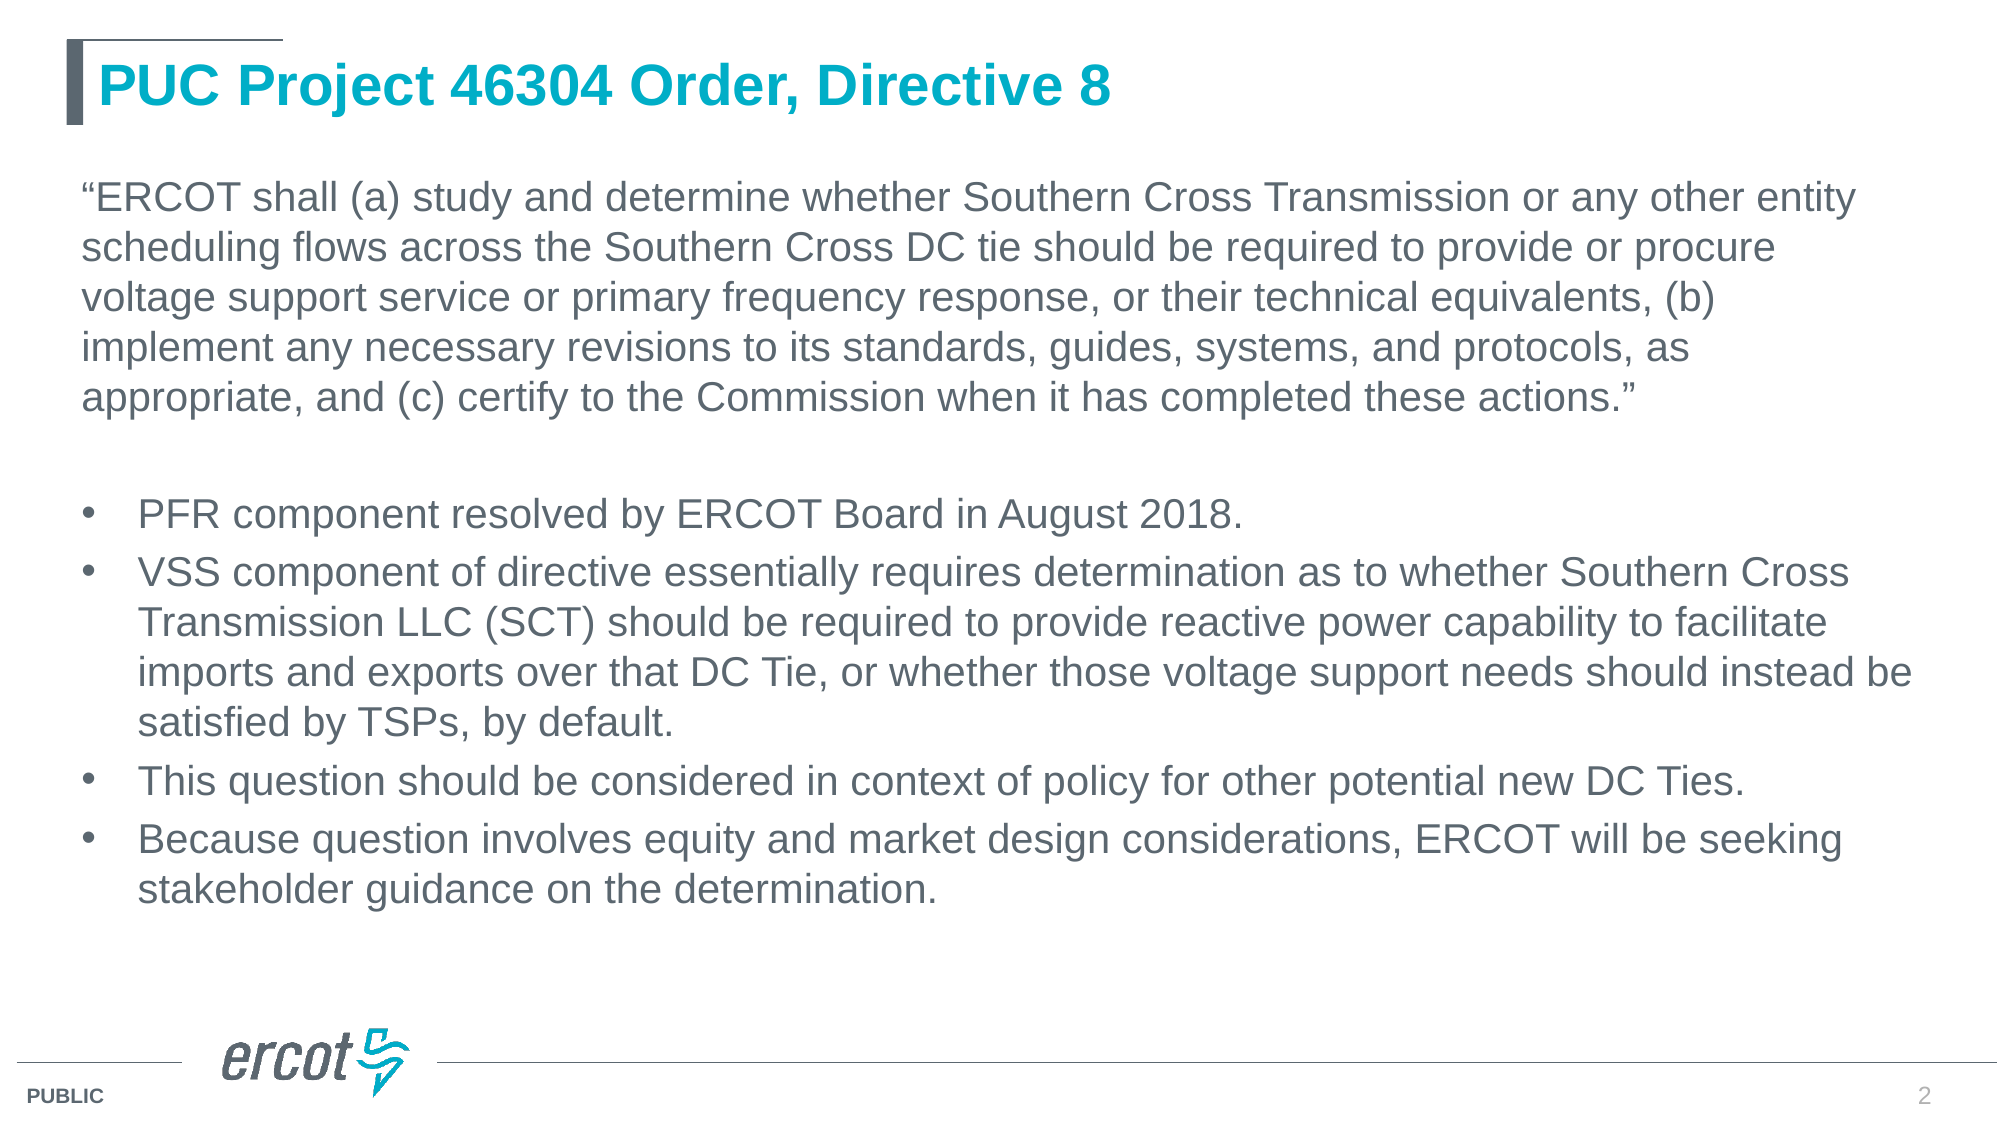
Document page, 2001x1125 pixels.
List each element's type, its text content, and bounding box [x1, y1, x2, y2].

list “ERCOT shall (a) study and determine whether Southern Cross Transmission or any other entity scheduling flows across the Southern Cross DC tie should be required to provide or procure voltage support service or primary frequency response, or their technical equivalents, (b) implement any necessary revisions to its standards, guides, systems, and protocols, as appropriate, and (c) certify to the Commission when it has completed these actions.” PFR component resolved by ERCOT Board in August 2018. VSS component of directive essentially requires determination as to whether Southern Cross Transmission LLC (SCT) should be required to provide reactive power capability to facilitate imports and exports over that DC Tie, or whether those voltage support needs should instead be satisfied by TSPs, by default. This question should be considered in context of policy for other potential new DC Ties. Because question involves equity and market design considerations, ERCOT will be seeking stakeholder guidance on the determination. [66, 162, 1934, 992]
picture [218, 1024, 413, 1100]
title PUC Project 46304 Order, Directive 8 [83, 39, 1934, 125]
slide_number 2 [1866, 1076, 1984, 1113]
